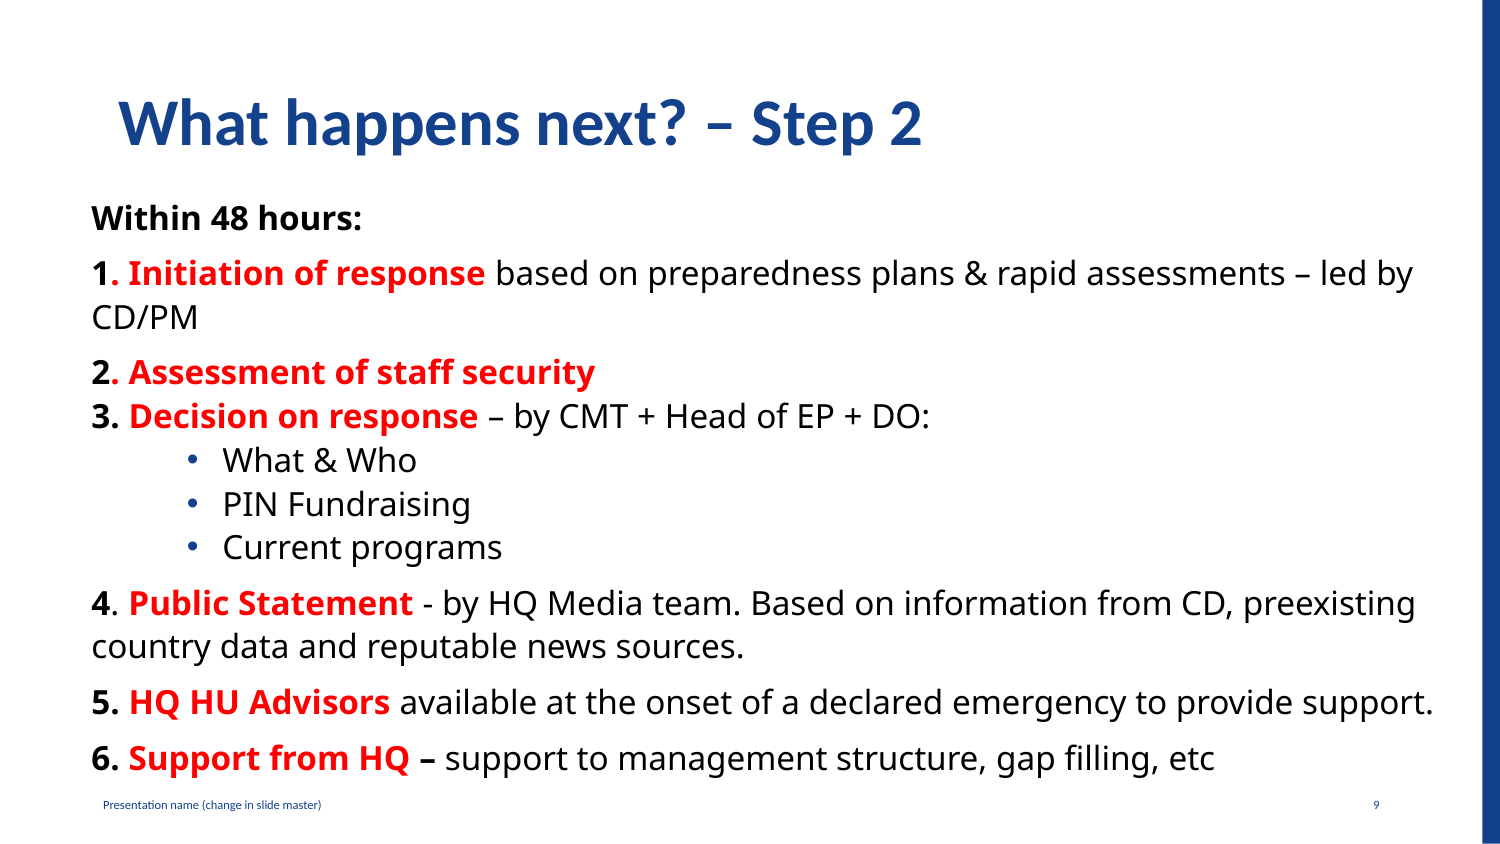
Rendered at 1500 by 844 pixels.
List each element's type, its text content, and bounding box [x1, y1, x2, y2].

text_box Within 48 hours: 1. Initiation of response based on preparedness plans & rapid assessments – led by CD/PM 2. Assessment of staff security 3. Decision on response – by CMT + Head of EP + DO: What & Who PIN Fundraising Current programs 4. Public Statement - by HQ Media team. Based on information from CD, preexisting country data and reputable news sources. 5. HQ HU Advisors available at the onset of a declared emergency to provide support. 6. Support from HQ – support to management structure, gap filling, etc [76, 185, 1459, 611]
title What happens next? – Step 2 [103, 44, 1397, 185]
